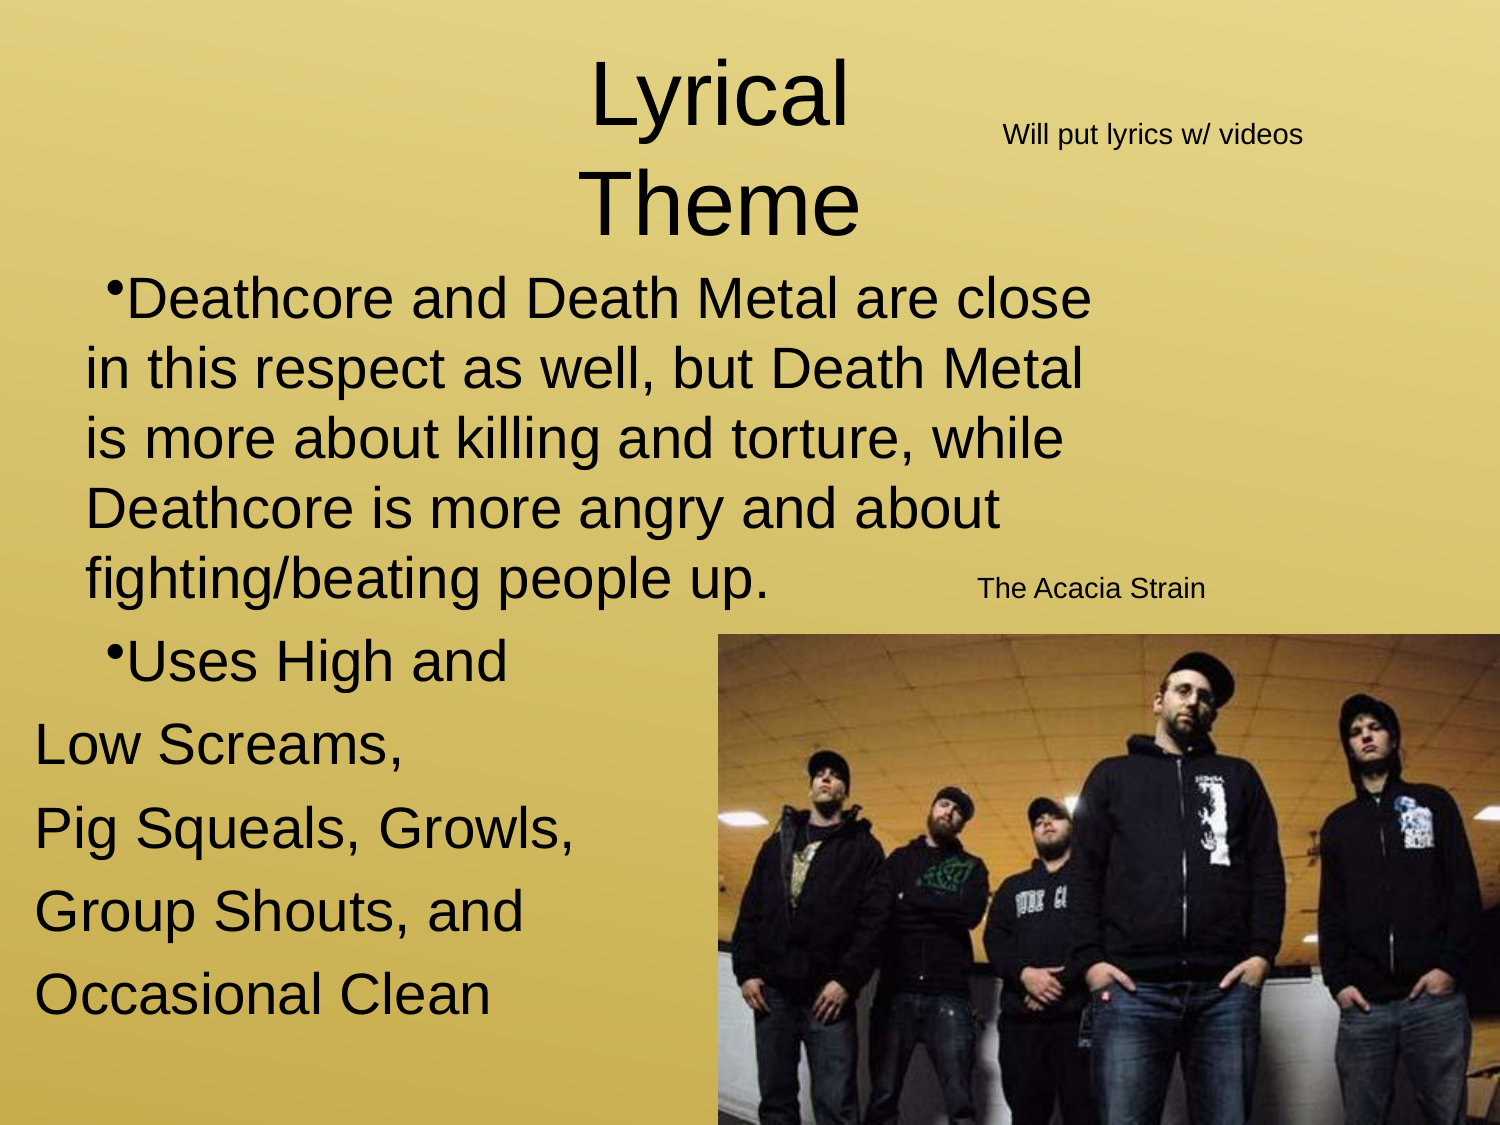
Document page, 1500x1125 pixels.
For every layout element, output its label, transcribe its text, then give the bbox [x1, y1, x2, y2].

title Lyrical Theme [489, 18, 952, 244]
text_box The Acacia Strain [962, 562, 1425, 613]
text_box Will put lyrics w/ videos [987, 99, 1462, 165]
picture [718, 634, 1500, 1125]
list Deathcore and Death Metal are close in this respect as well, but Death Metal is more about killing and torture, while Deathcore is more angry and about fighting/beating people up. Uses High and Low Screams, Pig Squeals, Growls, Group Shouts, and Occasional Clean [0, 244, 1126, 1042]
